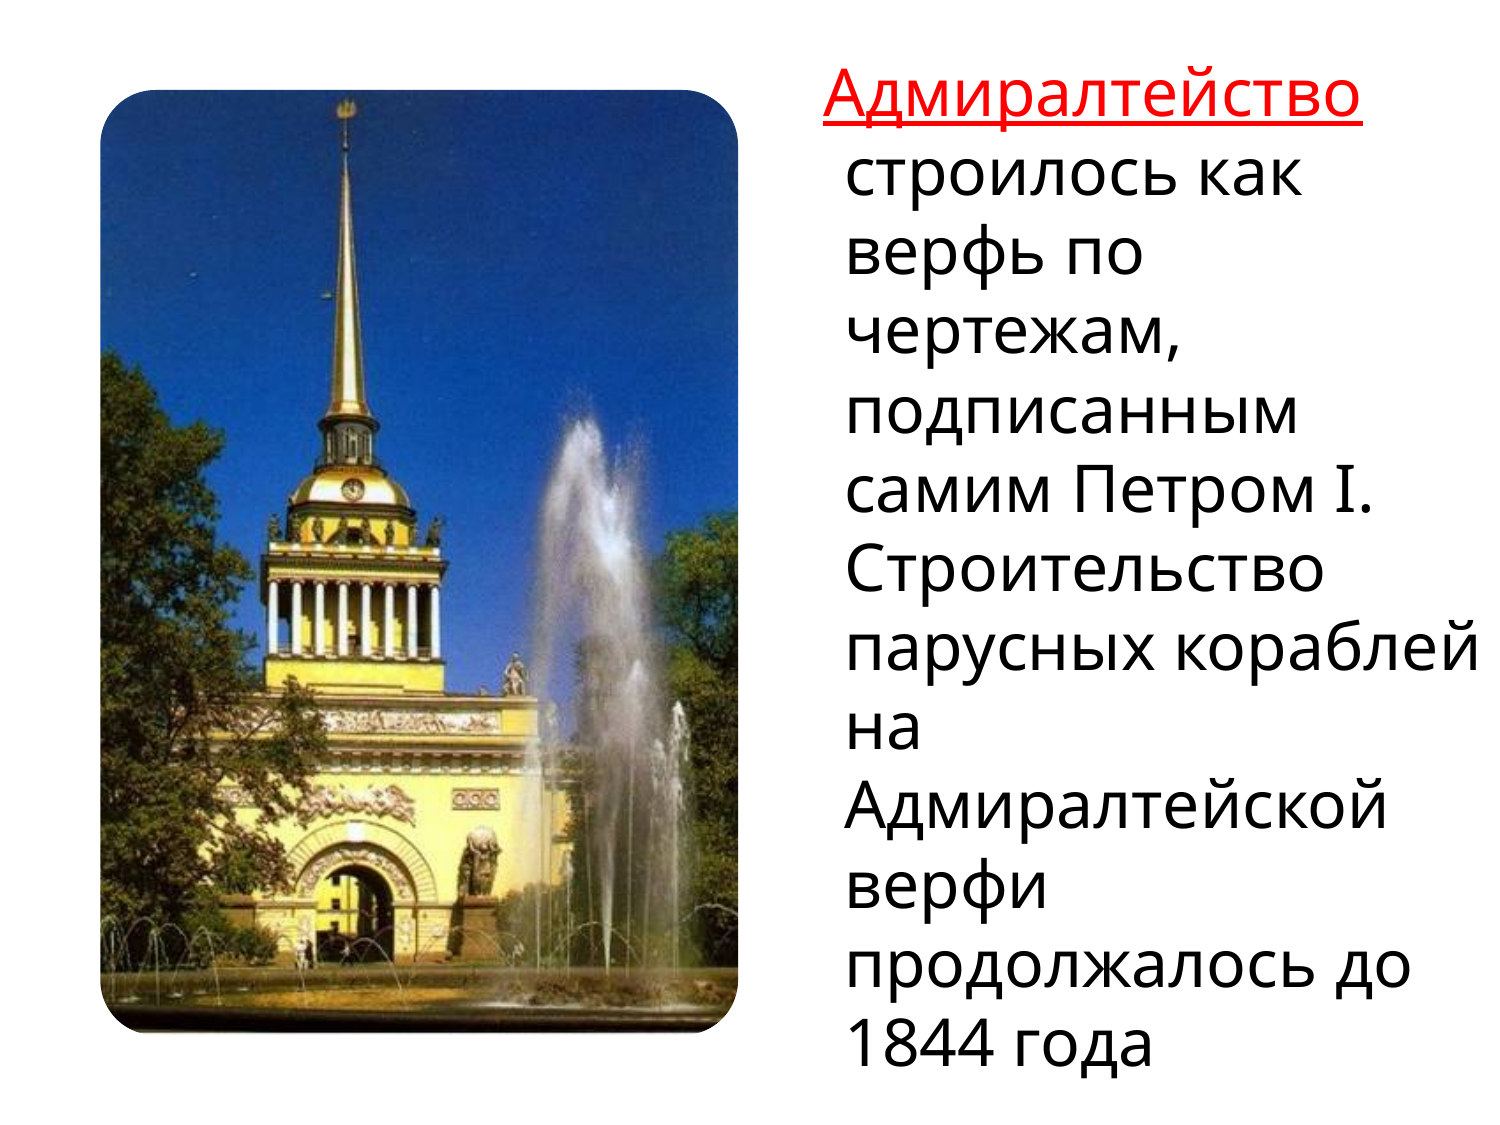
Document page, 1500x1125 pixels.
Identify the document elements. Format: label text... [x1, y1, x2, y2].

picture [100, 89, 739, 1036]
list Адмиралтейство строилось как верфь по чертежам, подписанным самим Петром I. Строительство парусных кораблей на Адмиралтейской верфи продолжалось до 1844 года [773, 42, 1500, 1088]
